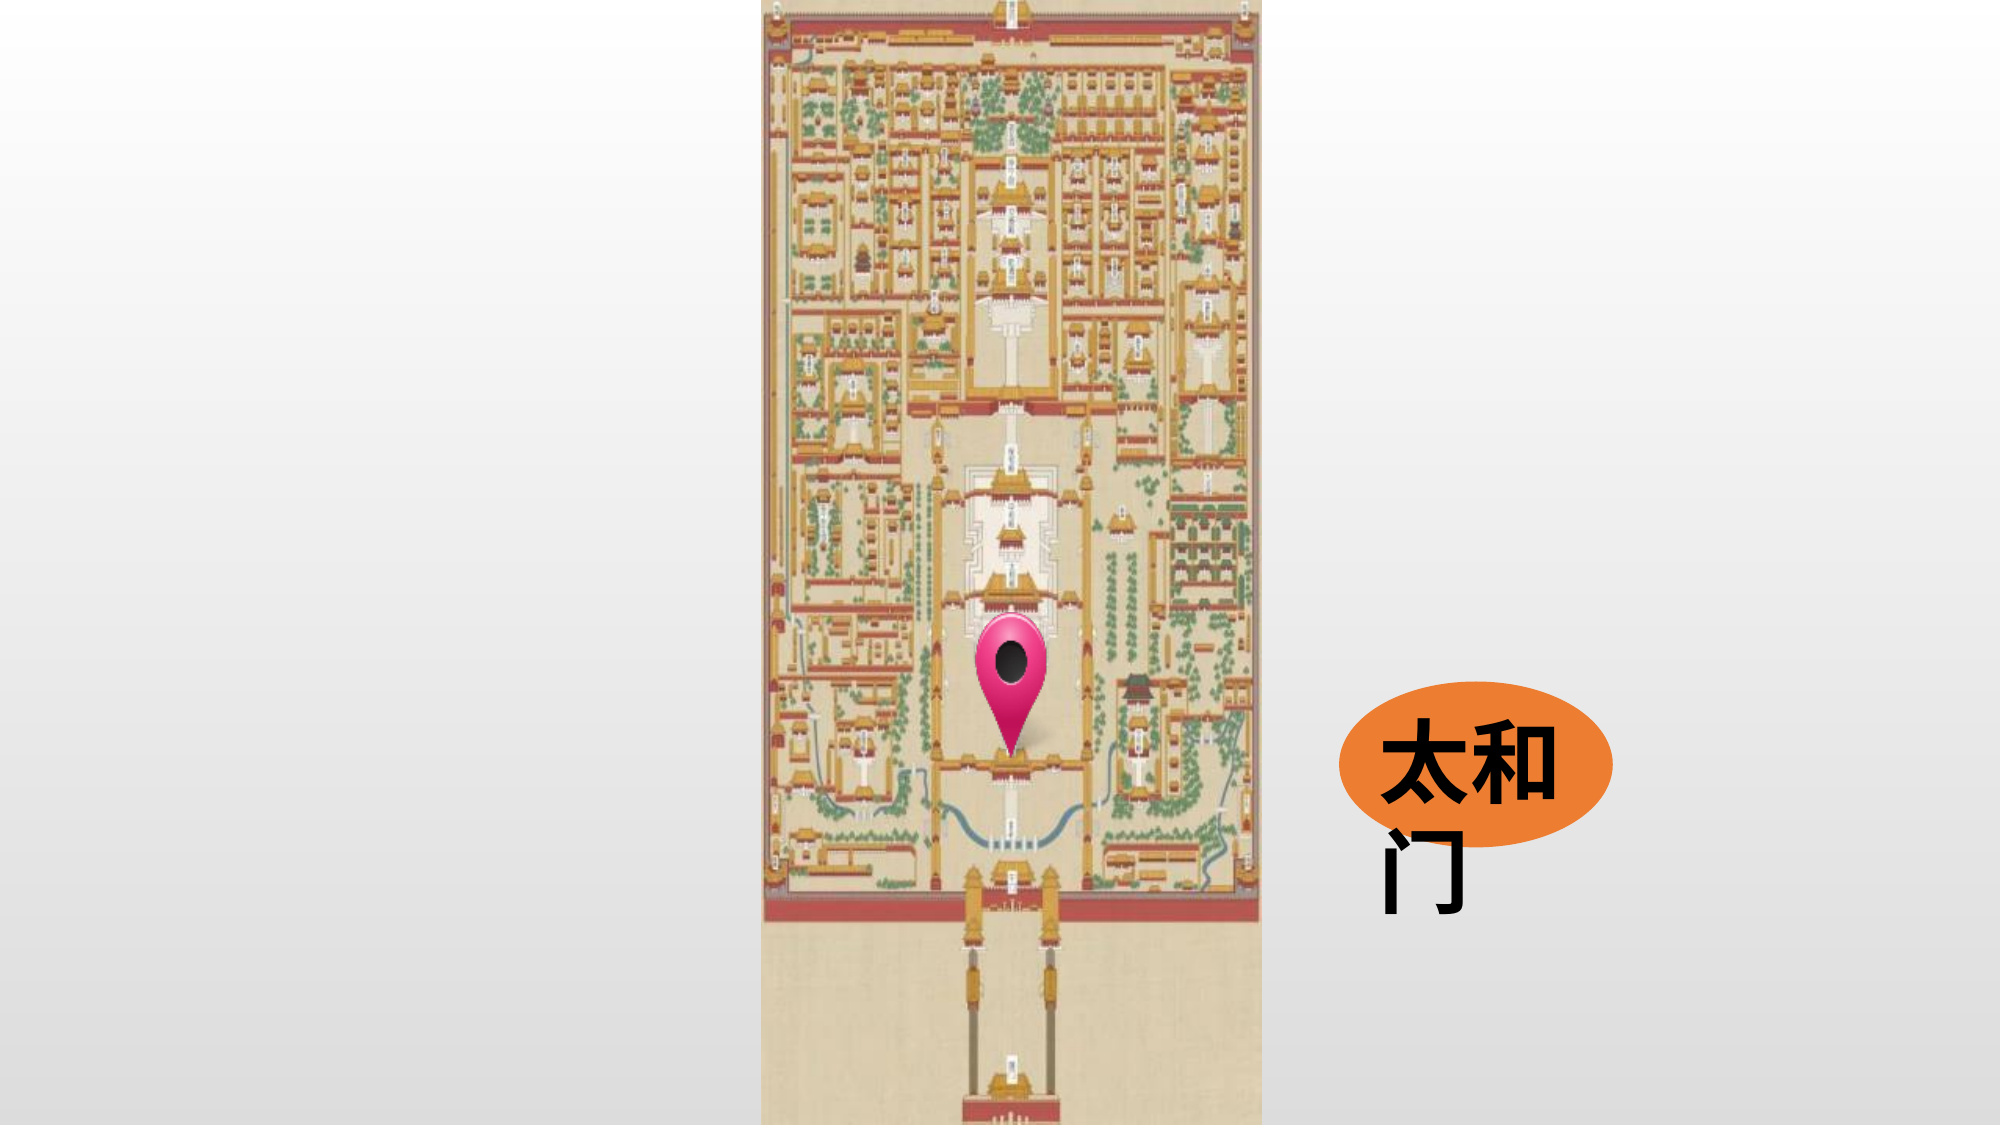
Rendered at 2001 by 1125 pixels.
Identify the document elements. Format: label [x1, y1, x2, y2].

text_box [1339, 681, 1614, 935]
picture [761, 0, 1262, 1125]
